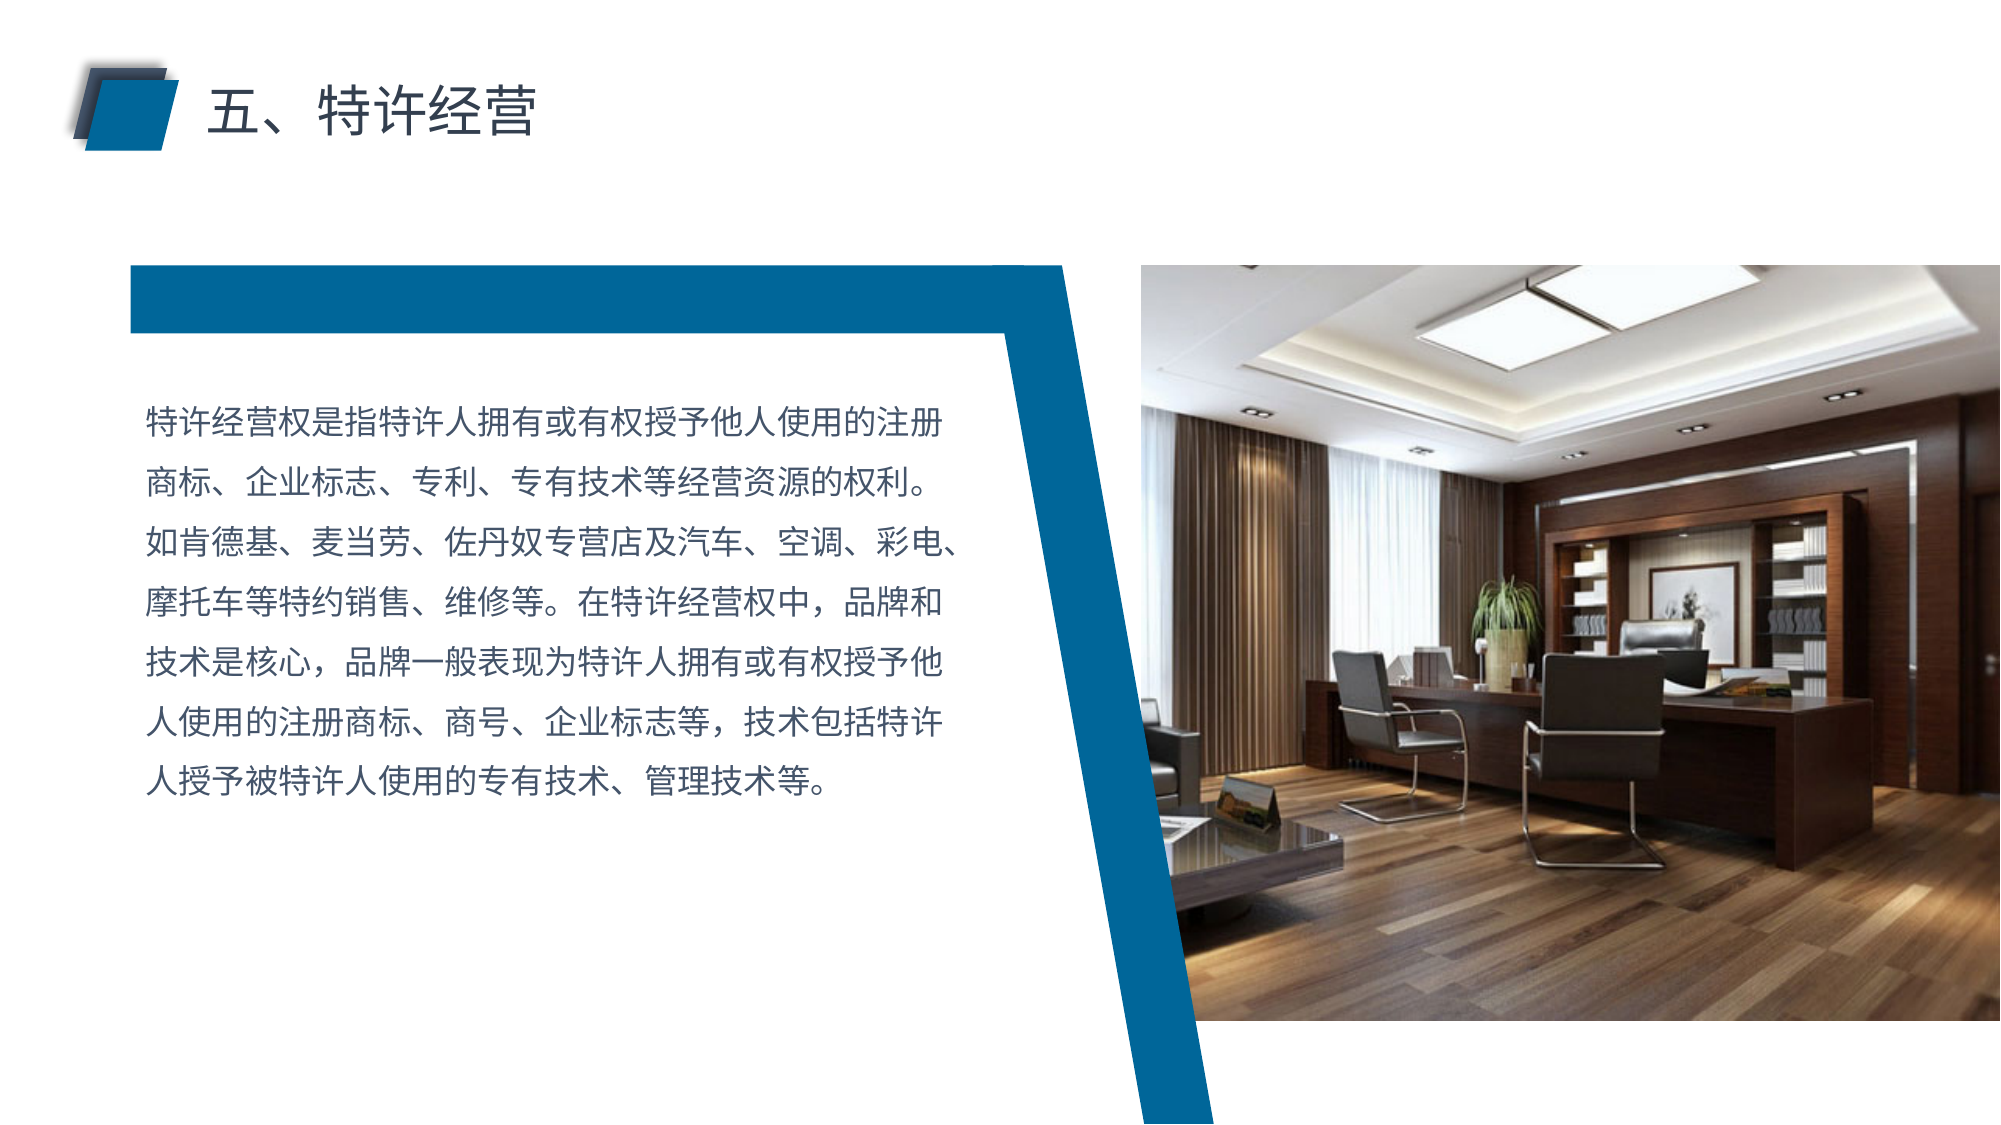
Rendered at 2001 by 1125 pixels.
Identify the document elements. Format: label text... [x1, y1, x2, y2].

text_box 五、特许经营 [190, 68, 913, 150]
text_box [73, 68, 179, 151]
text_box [130, 265, 2000, 1124]
